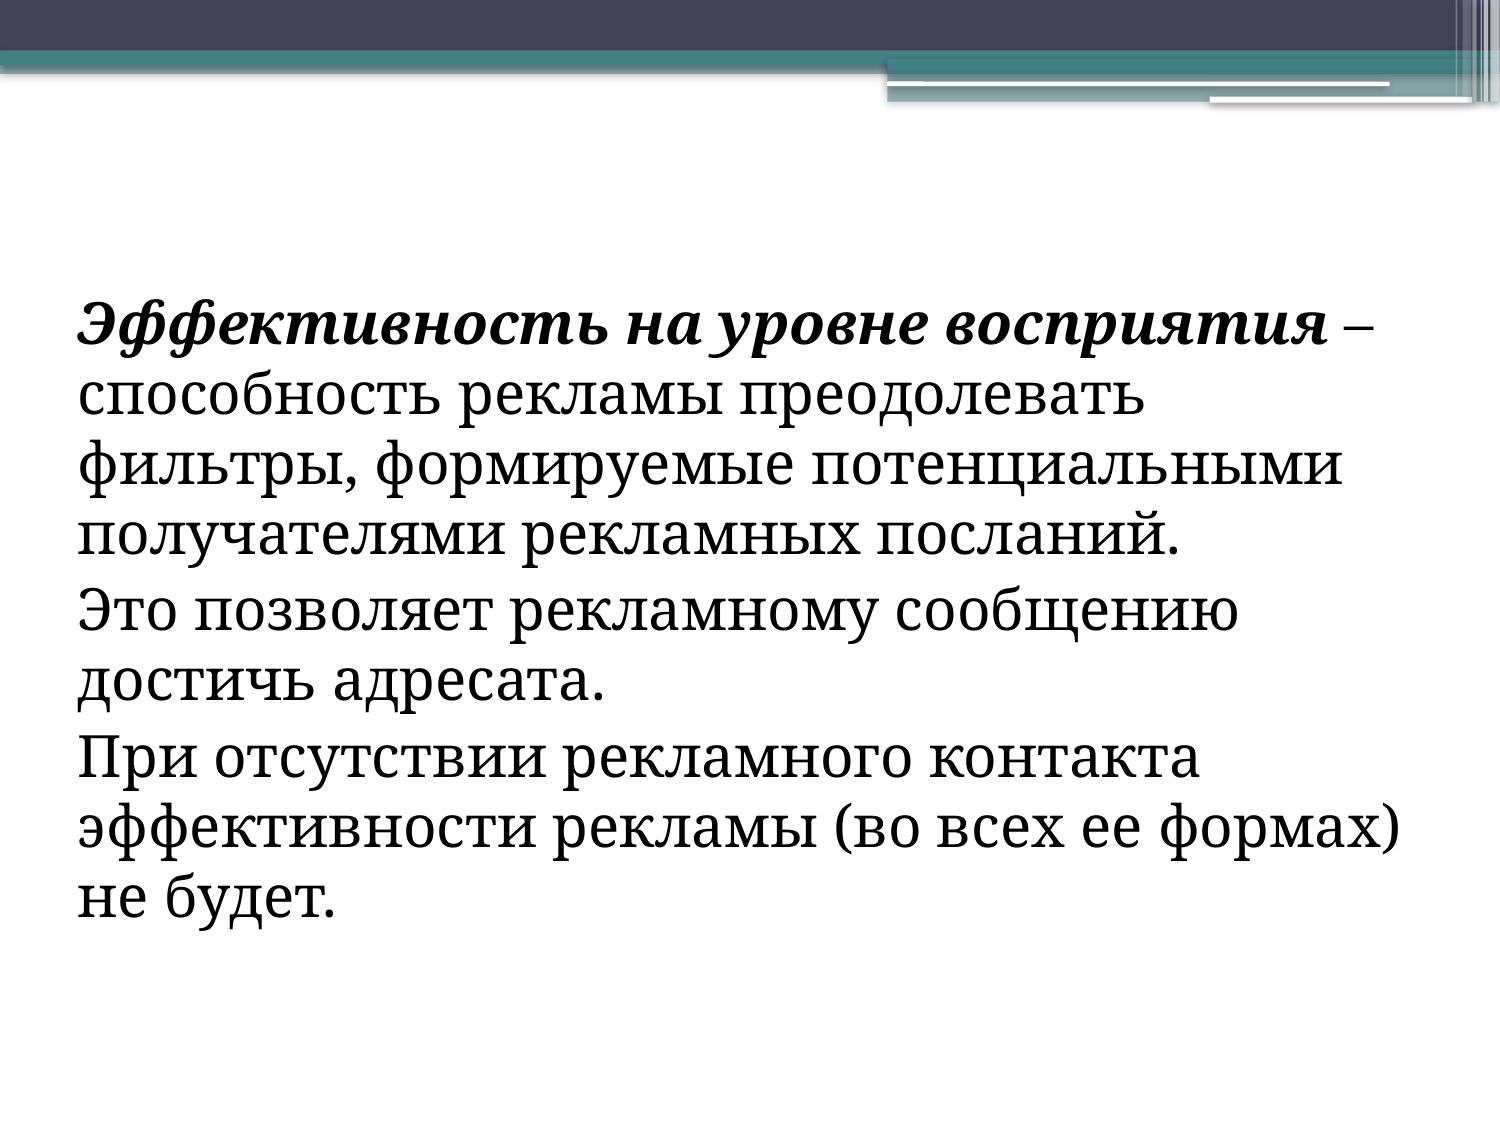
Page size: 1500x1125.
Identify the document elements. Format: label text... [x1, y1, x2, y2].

list Эффективность на уровне восприятия – способность рекламы преодолевать фильтры, формируемые потенциальными получателями рекламных посланий. Это позволяет рекламному сообщению достичь адресата. При отсутствии рекламного контакта эффективности рекламы (во всех ее формах) не будет. [63, 278, 1447, 989]
